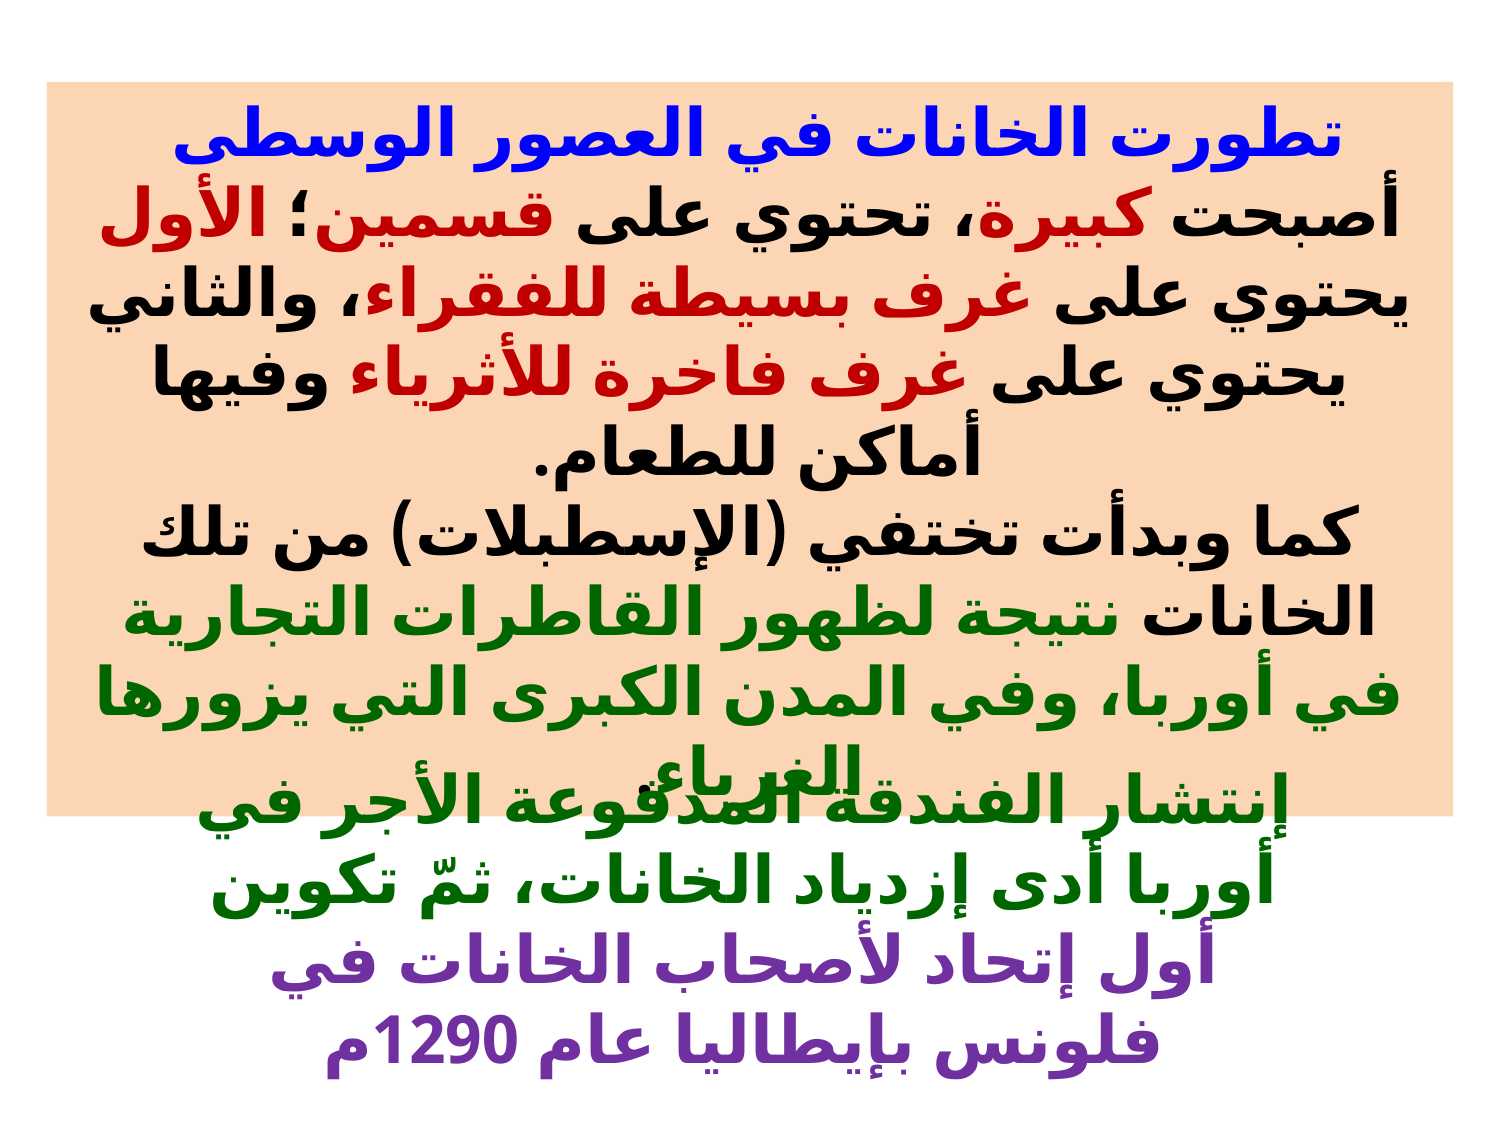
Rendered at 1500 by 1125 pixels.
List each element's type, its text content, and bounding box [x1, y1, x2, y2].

text_box تطورت الخانات في العصور الوسطى أصبحت كبيرة، تحتوي على قسمين؛ الأول يحتوي على غرف بسيطة للفقراء، والثاني يحتوي على غرف فاخرة للأثرياء وفيها أماكن للطعام. كما وبدأت تختفي (الإسطبلات) من تلك الخانات نتيجة لظهور القاطرات التجارية في أوربا، وفي المدن الكبرى التي يزورها الغرباء. [46, 81, 1454, 817]
text_box إنتشار الفندقة المدفوعة الأجر في أوربا أدى إزدياد الخانات، ثمّ تكوين أول إتحاد لأصحاب الخانات في فلونس بإيطاليا عام 1290م [152, 749, 1336, 1085]
